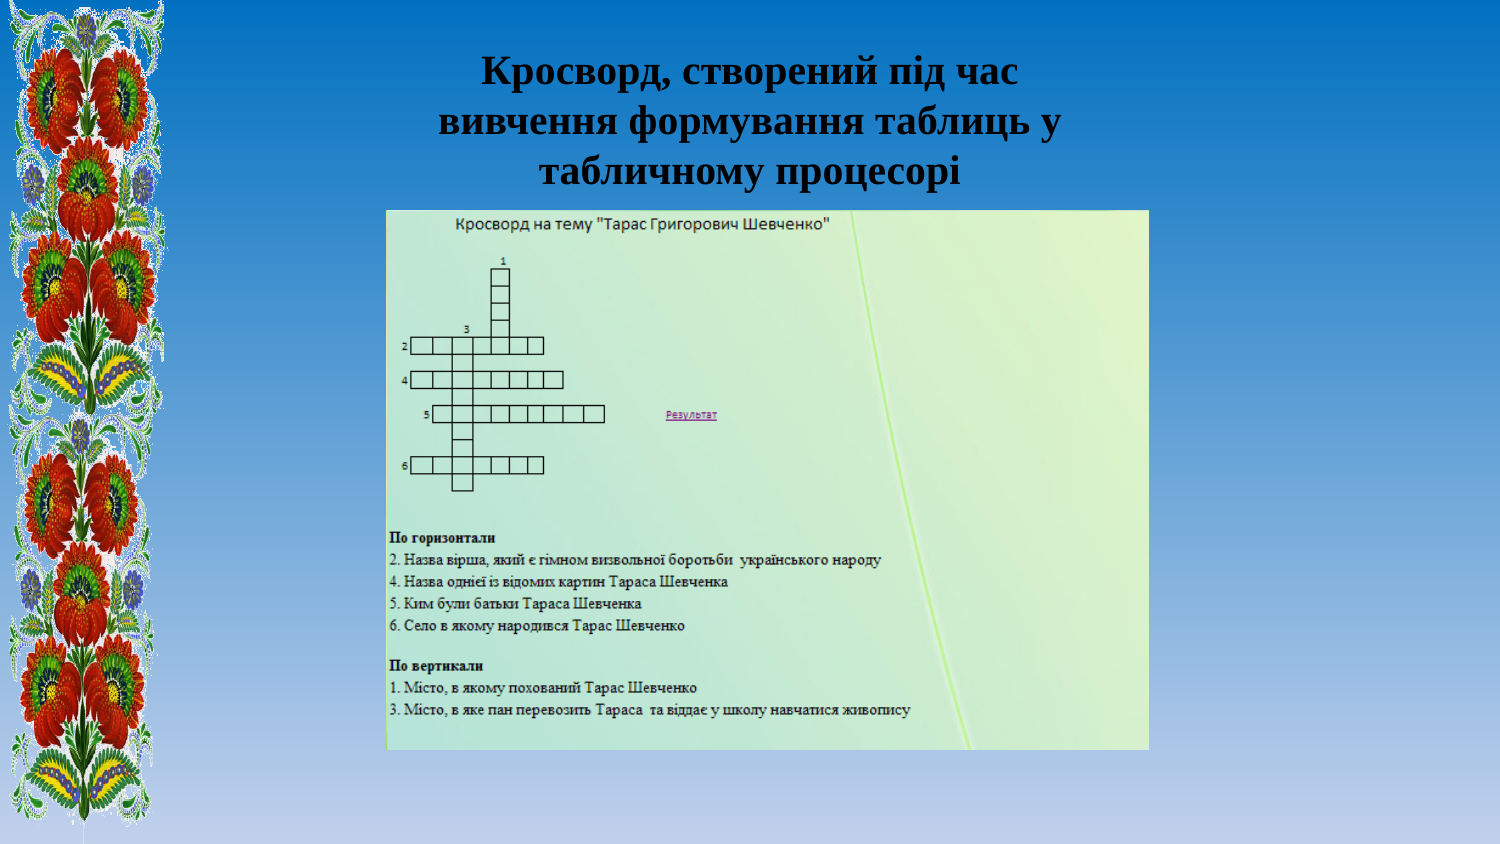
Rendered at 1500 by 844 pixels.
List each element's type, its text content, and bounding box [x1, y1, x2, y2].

picture [0, 0, 176, 844]
picture [386, 210, 1149, 750]
text_box Кросворд, створений під час вивчення формування таблиць у табличному процесорі [374, 35, 1125, 200]
text_box [199, 23, 1418, 89]
